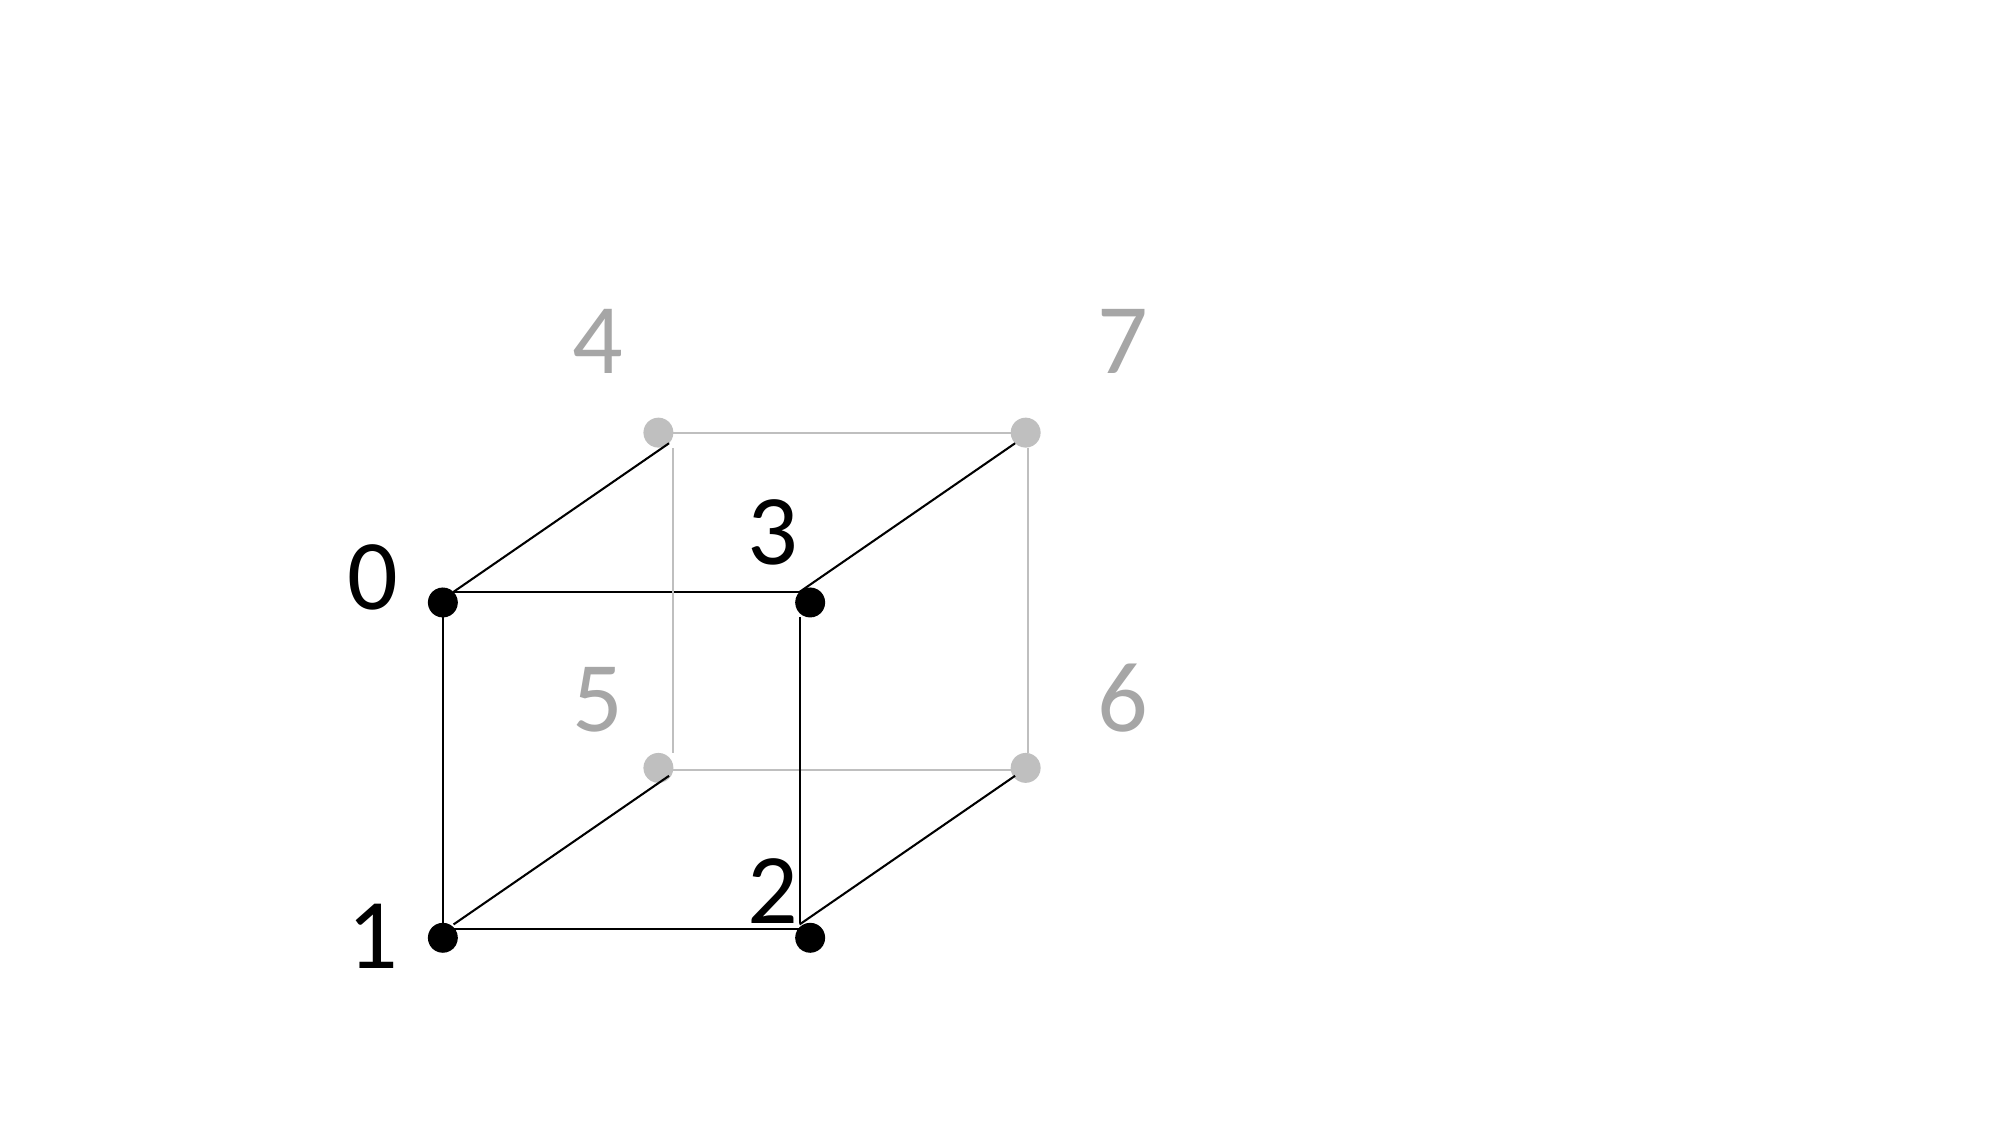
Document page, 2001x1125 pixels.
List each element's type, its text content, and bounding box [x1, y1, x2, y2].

text_box [642, 751, 675, 779]
text_box [1009, 416, 1042, 449]
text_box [453, 775, 670, 925]
text_box [426, 921, 459, 954]
text_box [642, 416, 675, 444]
text_box 3 [732, 457, 799, 591]
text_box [799, 775, 1016, 925]
text_box [801, 925, 827, 954]
text_box 2 [732, 815, 813, 951]
text_box 7 [1082, 265, 1163, 401]
text_box 5 [558, 624, 639, 760]
text_box [426, 586, 459, 619]
text_box [1009, 751, 1042, 784]
text_box 6 [1082, 624, 1163, 760]
text_box 4 [558, 265, 639, 401]
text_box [799, 443, 1016, 592]
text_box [453, 443, 670, 592]
text_box [794, 592, 827, 619]
text_box 0 [333, 502, 414, 638]
text_box 1 [333, 860, 414, 996]
